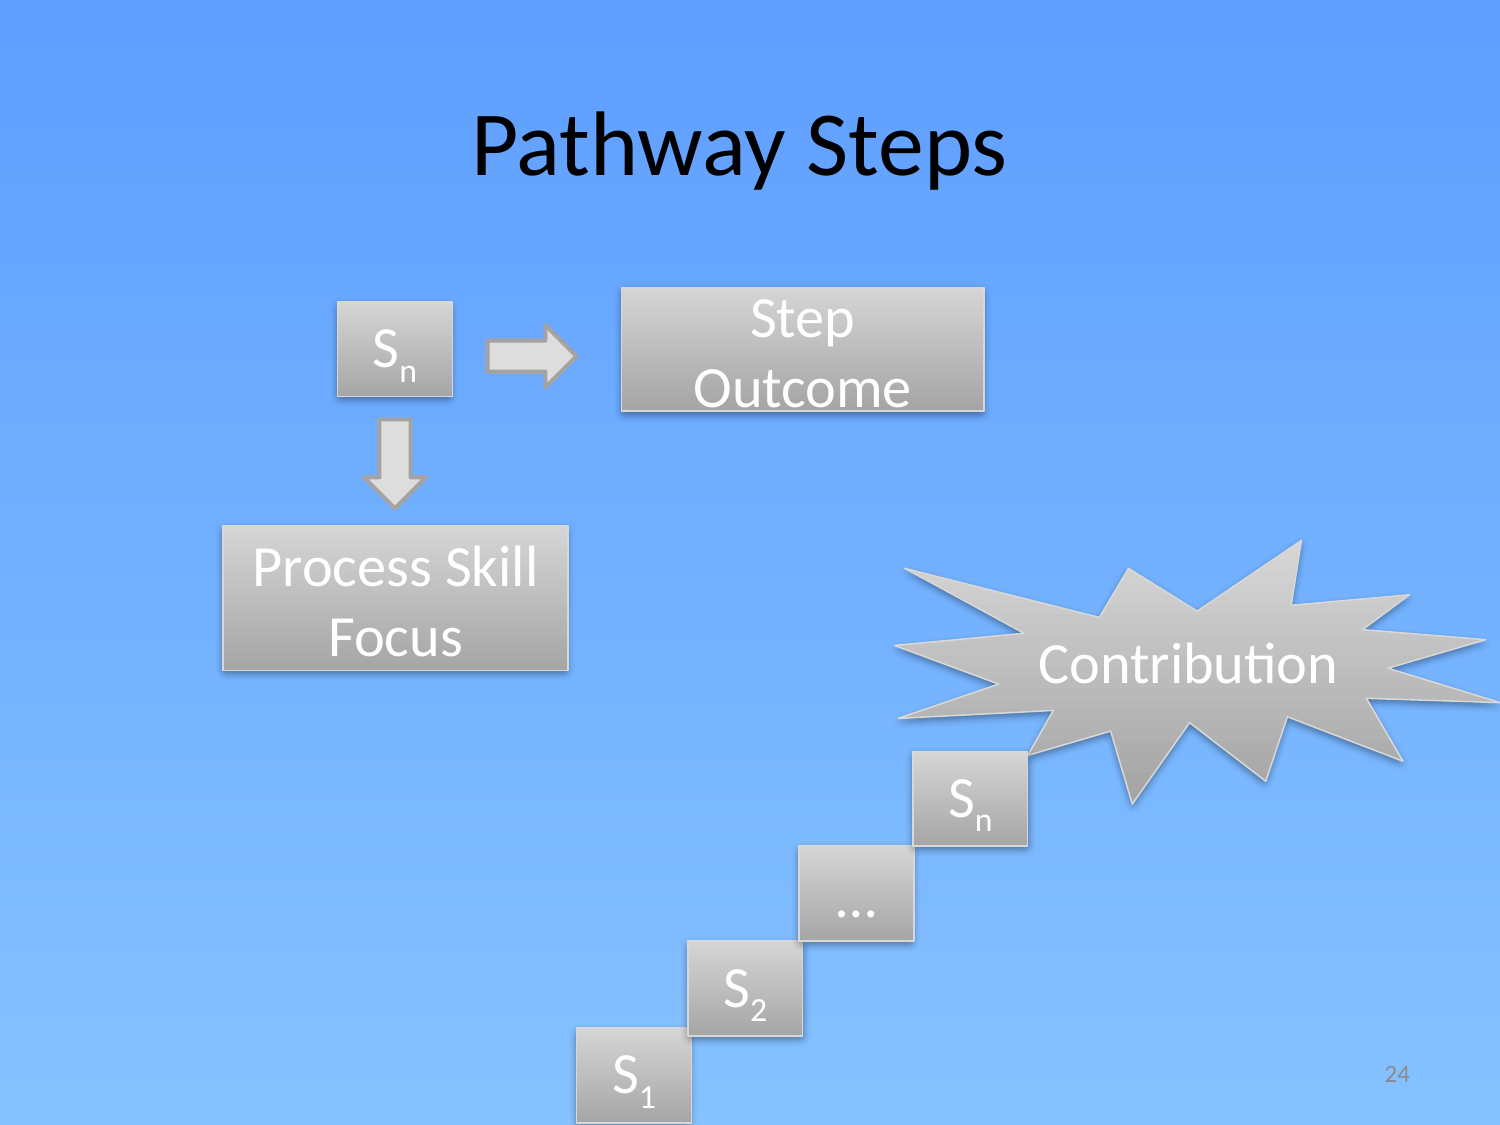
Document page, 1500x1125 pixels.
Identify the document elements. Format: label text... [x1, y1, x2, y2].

text_box … [798, 845, 915, 942]
text_box Step Outcome [621, 287, 985, 412]
title Pathway Steps [75, 45, 1425, 233]
slide_number 24 [1074, 1042, 1425, 1103]
text_box Contribution [893, 539, 1500, 805]
text_box [485, 322, 579, 390]
text_box S2 [687, 940, 803, 1037]
text_box Sn [912, 751, 1028, 847]
text_box Sn [337, 301, 453, 397]
text_box [361, 417, 429, 511]
text_box Process Skill Focus [222, 525, 569, 671]
text_box S1 [576, 1027, 692, 1124]
